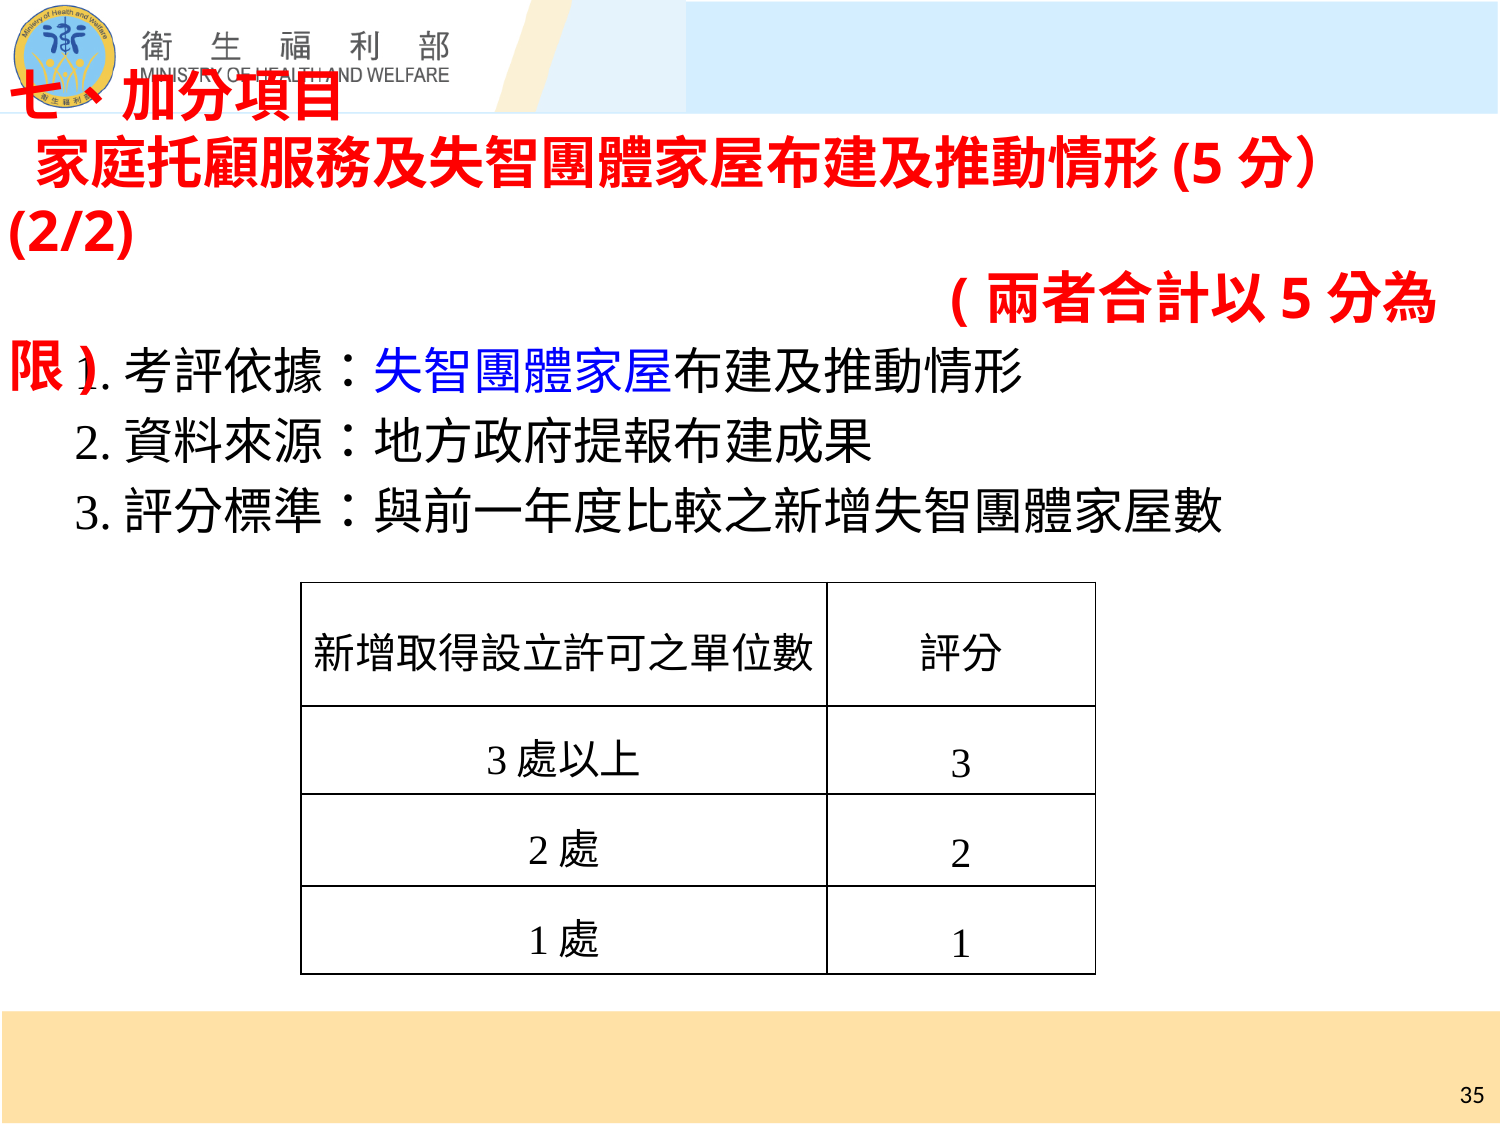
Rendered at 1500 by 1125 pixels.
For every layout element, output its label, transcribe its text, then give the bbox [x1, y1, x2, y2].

table_cell 1處 [302, 887, 826, 973]
slide_number 35 [1374, 1063, 1500, 1124]
list 1.考評依據：失智團體家屋布建及推動情形 2.資料來源：地方政府提報布建成果 3.評分標準：與前一年度比較之新增失智團體家屋數 [41, 332, 1500, 1047]
picture [0, 0, 686, 112]
table_cell 3 [828, 707, 1095, 793]
table_header 新增取得設立許可之單位數 [302, 583, 826, 705]
table_cell 3處以上 [302, 707, 826, 793]
table_header 評分 [828, 583, 1095, 705]
title 七、加分項目 家庭托顧服務及失智團體家屋布建及推動情形(5分）(2/2) (兩者合計以5分為限) [0, 174, 1494, 350]
table_cell 2 [828, 795, 1095, 885]
table_cell 1 [828, 887, 1095, 973]
table_cell 2處 [302, 795, 826, 885]
